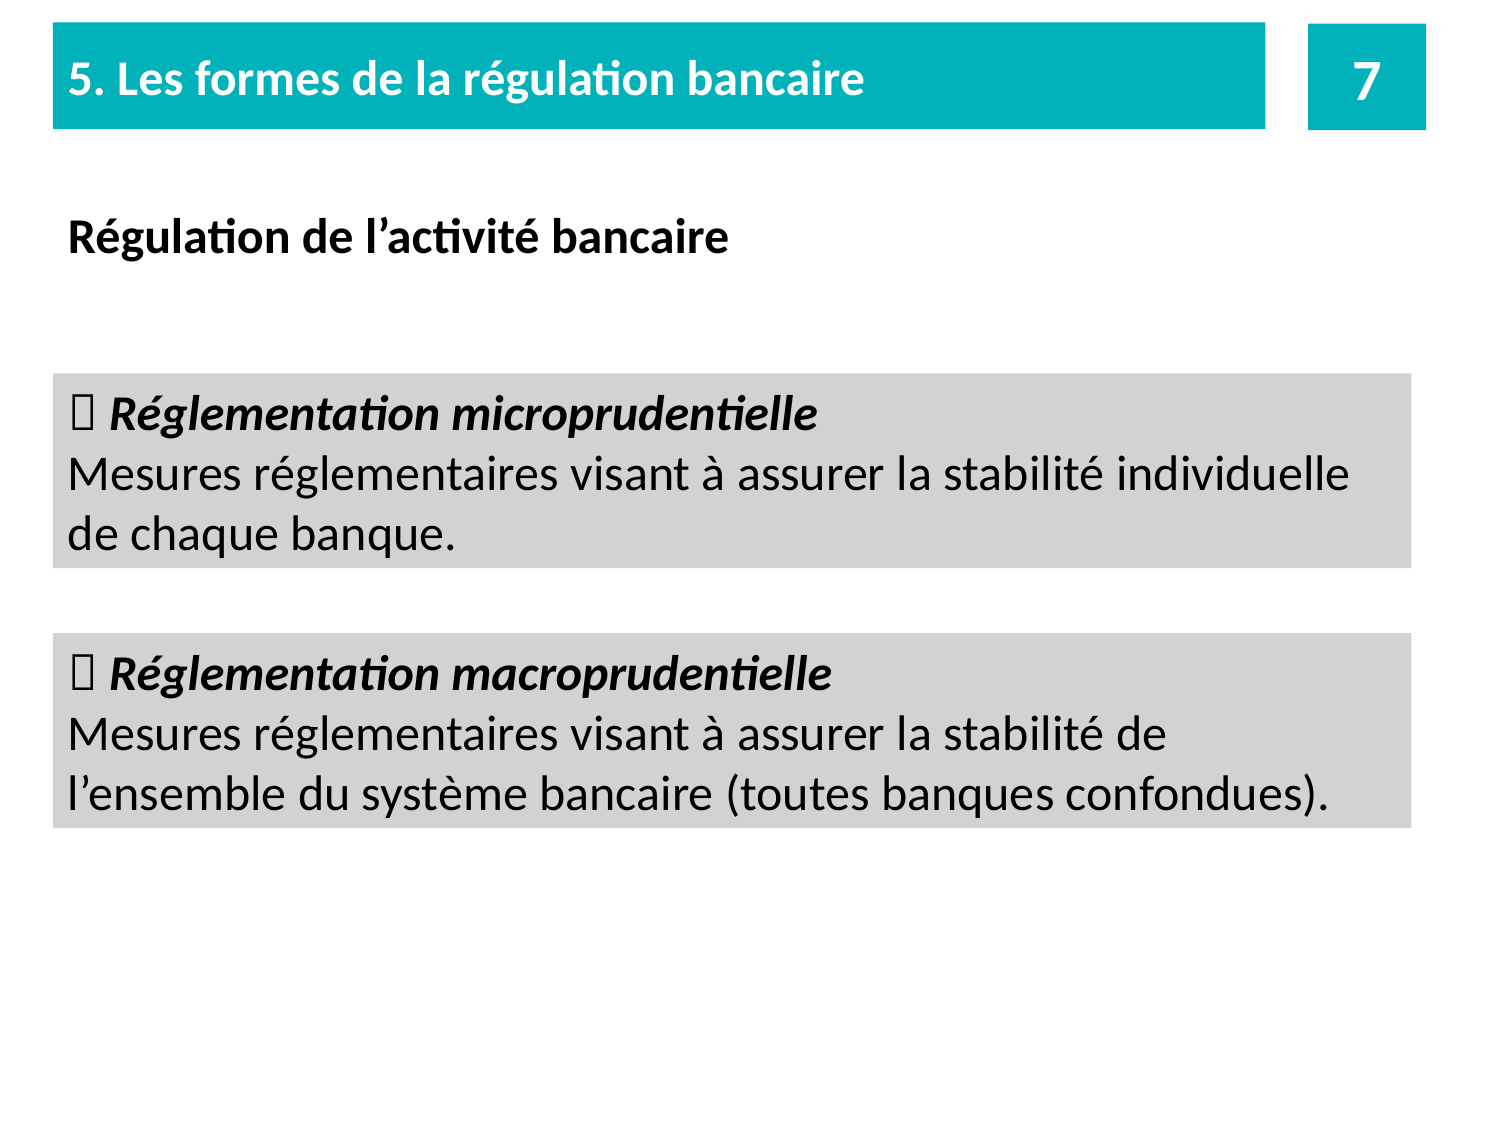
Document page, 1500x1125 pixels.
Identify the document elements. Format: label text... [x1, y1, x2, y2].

text_box  Réglementation microprudentielle Mesures réglementaires visant à assurer la stabilité individuelle de chaque banque. [53, 373, 1412, 569]
text_box 5. Les formes de la régulation bancaire [52, 22, 1266, 129]
text_box 7 [1308, 23, 1427, 131]
text_box  Réglementation macroprudentielle Mesures réglementaires visant à assurer la stabilité de l’ensemble du système bancaire (toutes banques confondues). [53, 633, 1412, 828]
text_box Régulation de l’activité bancaire [53, 196, 1415, 272]
